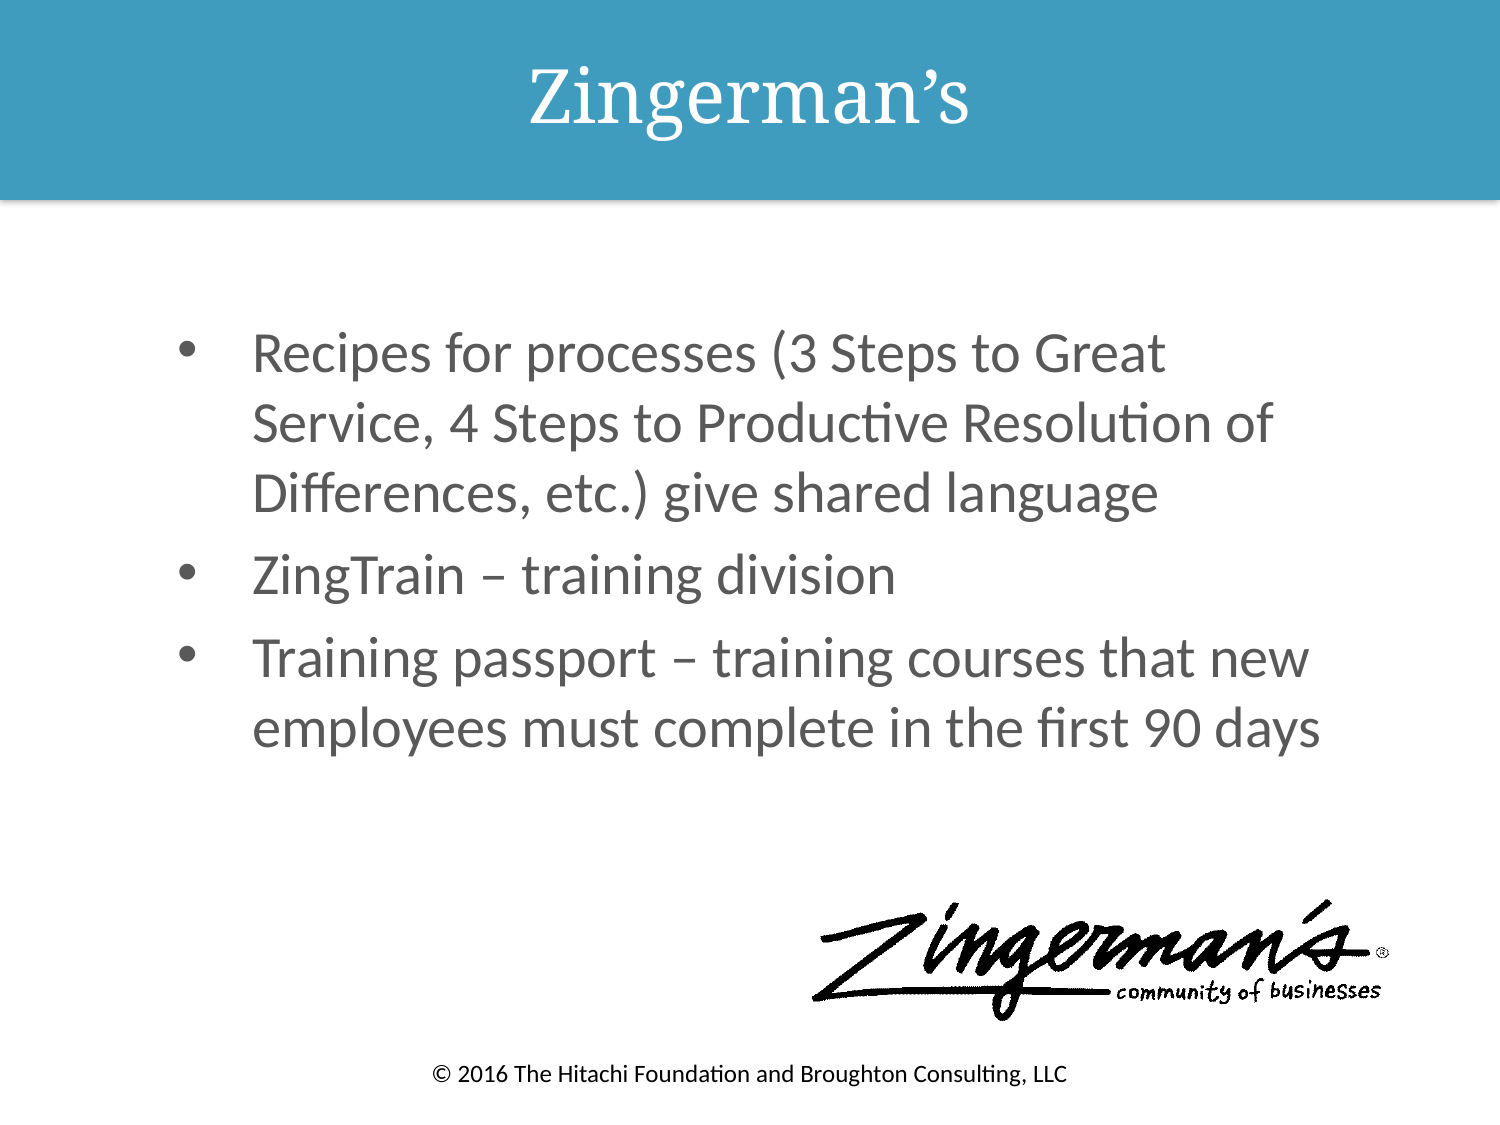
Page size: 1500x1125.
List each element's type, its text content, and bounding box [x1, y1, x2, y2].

title Zingerman’s [112, 24, 1388, 163]
picture [799, 887, 1401, 1030]
text_box Recipes for processes (3 Steps to Great Service, 4 Steps to Productive Resolution of Differences, etc.) give shared language ZingTrain – training division Training passport – training courses that new employees must complete in the first 90 days [87, 306, 1338, 849]
